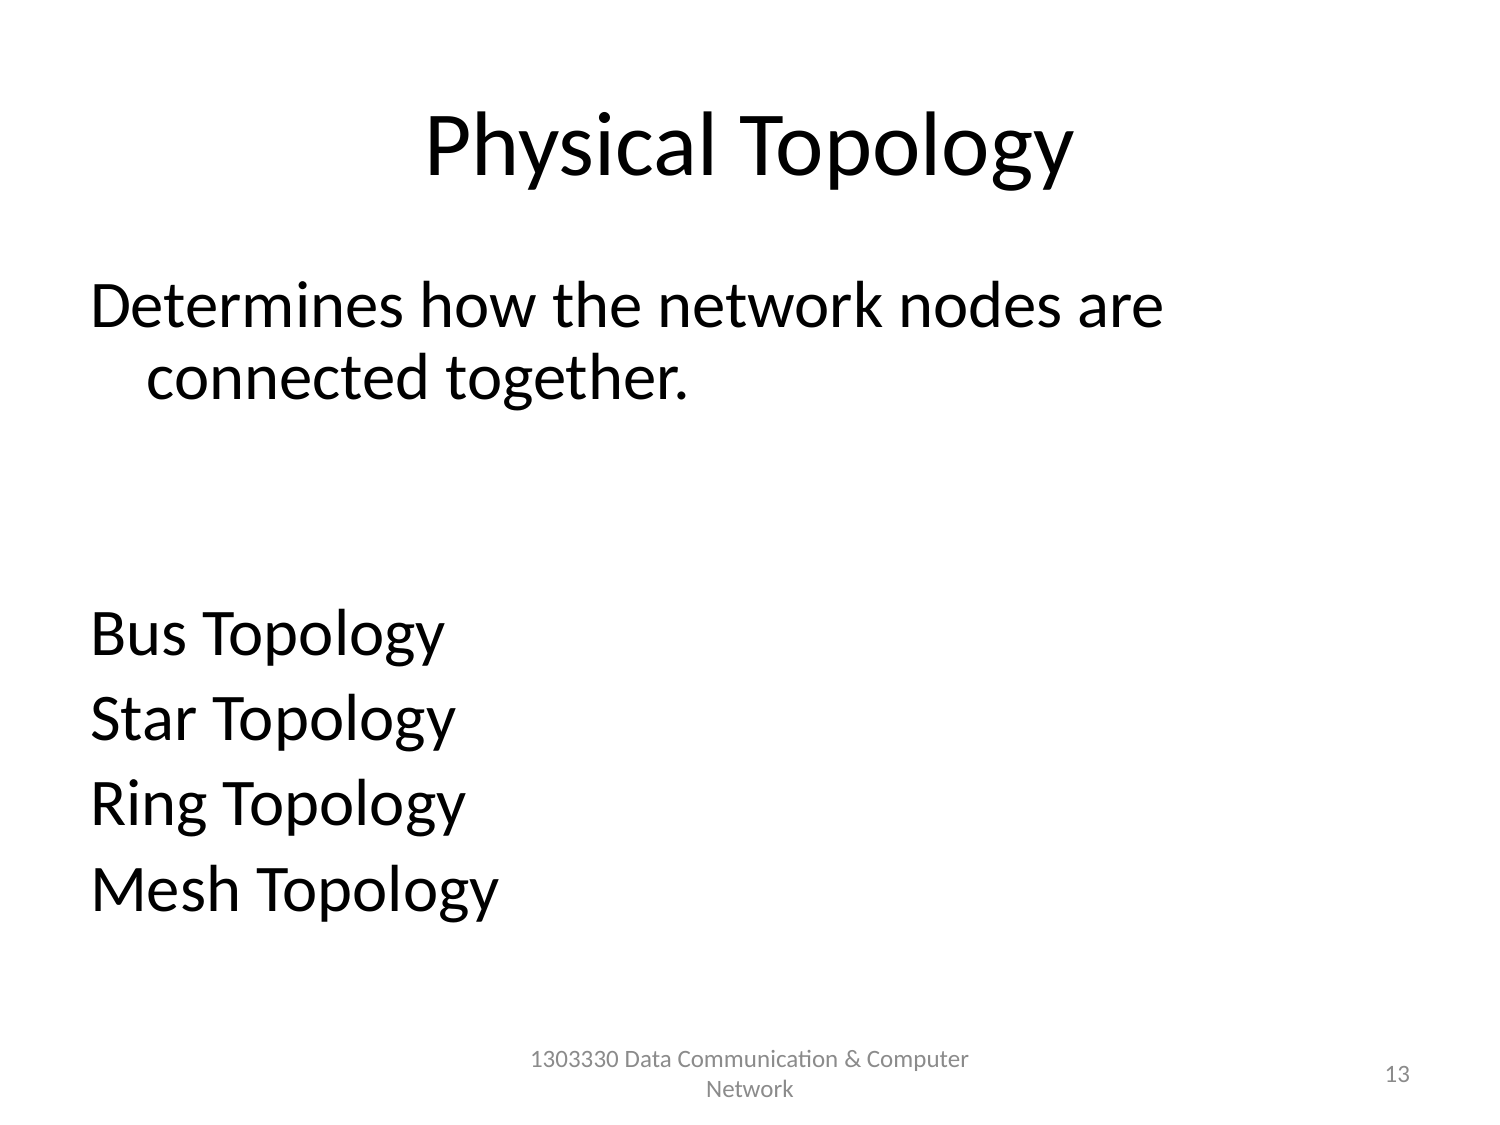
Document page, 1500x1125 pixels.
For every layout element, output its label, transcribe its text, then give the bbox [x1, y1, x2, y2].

title Physical Topology [75, 45, 1425, 233]
list Determines how the network nodes are connected together. Bus Topology Star Topology Ring Topology Mesh Topology [75, 262, 1425, 1005]
footer 1303330 Data Communication & Computer Network [512, 1042, 988, 1103]
slide_number 13 [1074, 1042, 1425, 1103]
